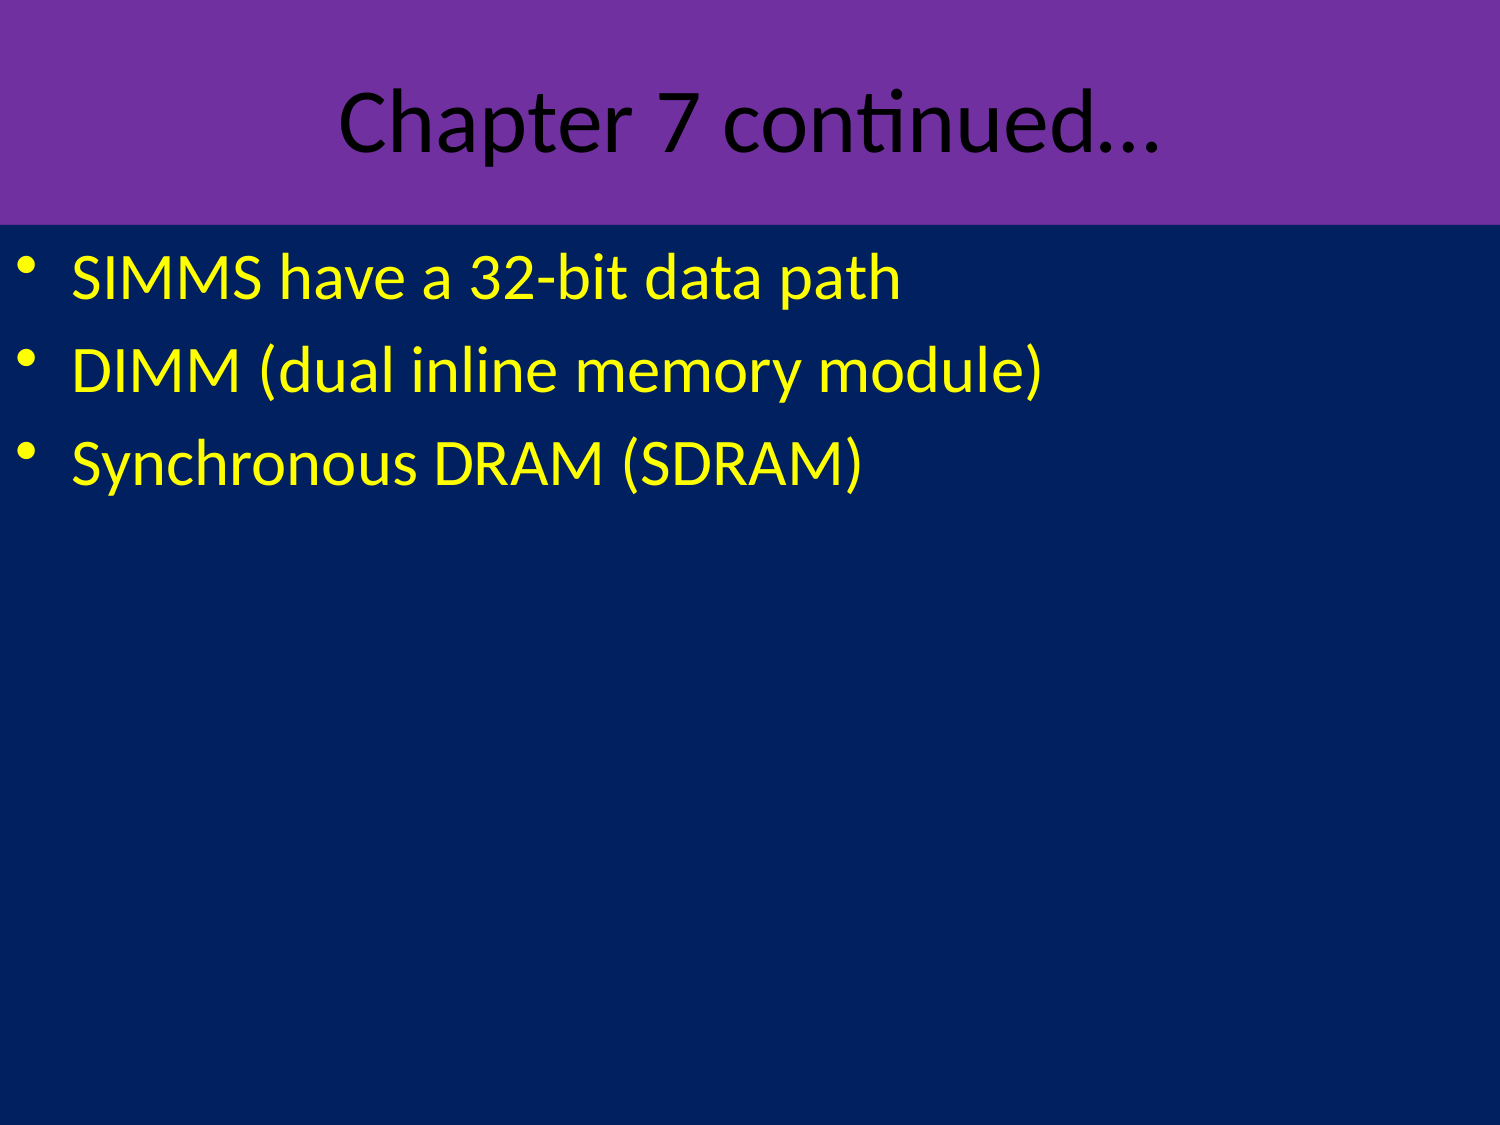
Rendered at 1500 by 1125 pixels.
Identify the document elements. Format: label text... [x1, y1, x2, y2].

title Chapter 7 continued… [0, 0, 1500, 224]
list SIMMS have a 32-bit data path DIMM (dual inline memory module) Synchronous DRAM (SDRAM) [0, 224, 1500, 1125]
